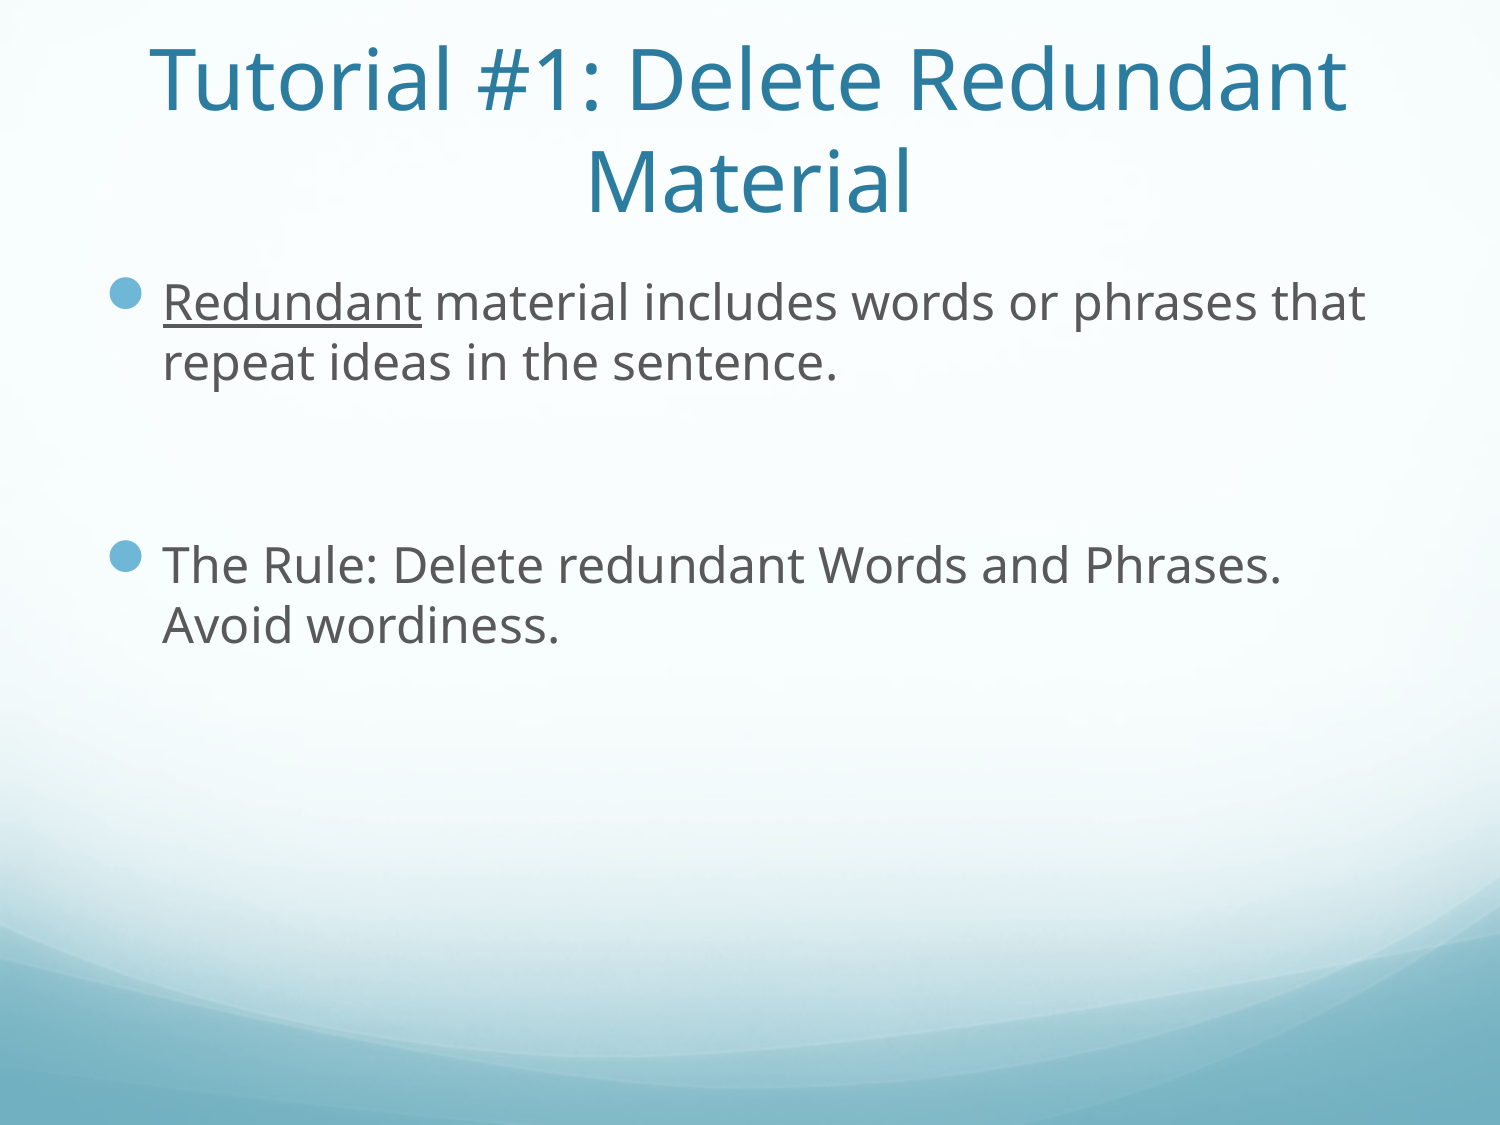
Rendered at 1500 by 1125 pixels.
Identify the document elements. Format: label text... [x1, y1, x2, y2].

title Tutorial #1: Delete Redundant Material [90, 17, 1410, 237]
list Redundant material includes words or phrases that repeat ideas in the sentence. The Rule: Delete redundant Words and Phrases. Avoid wordiness. [90, 262, 1410, 975]
